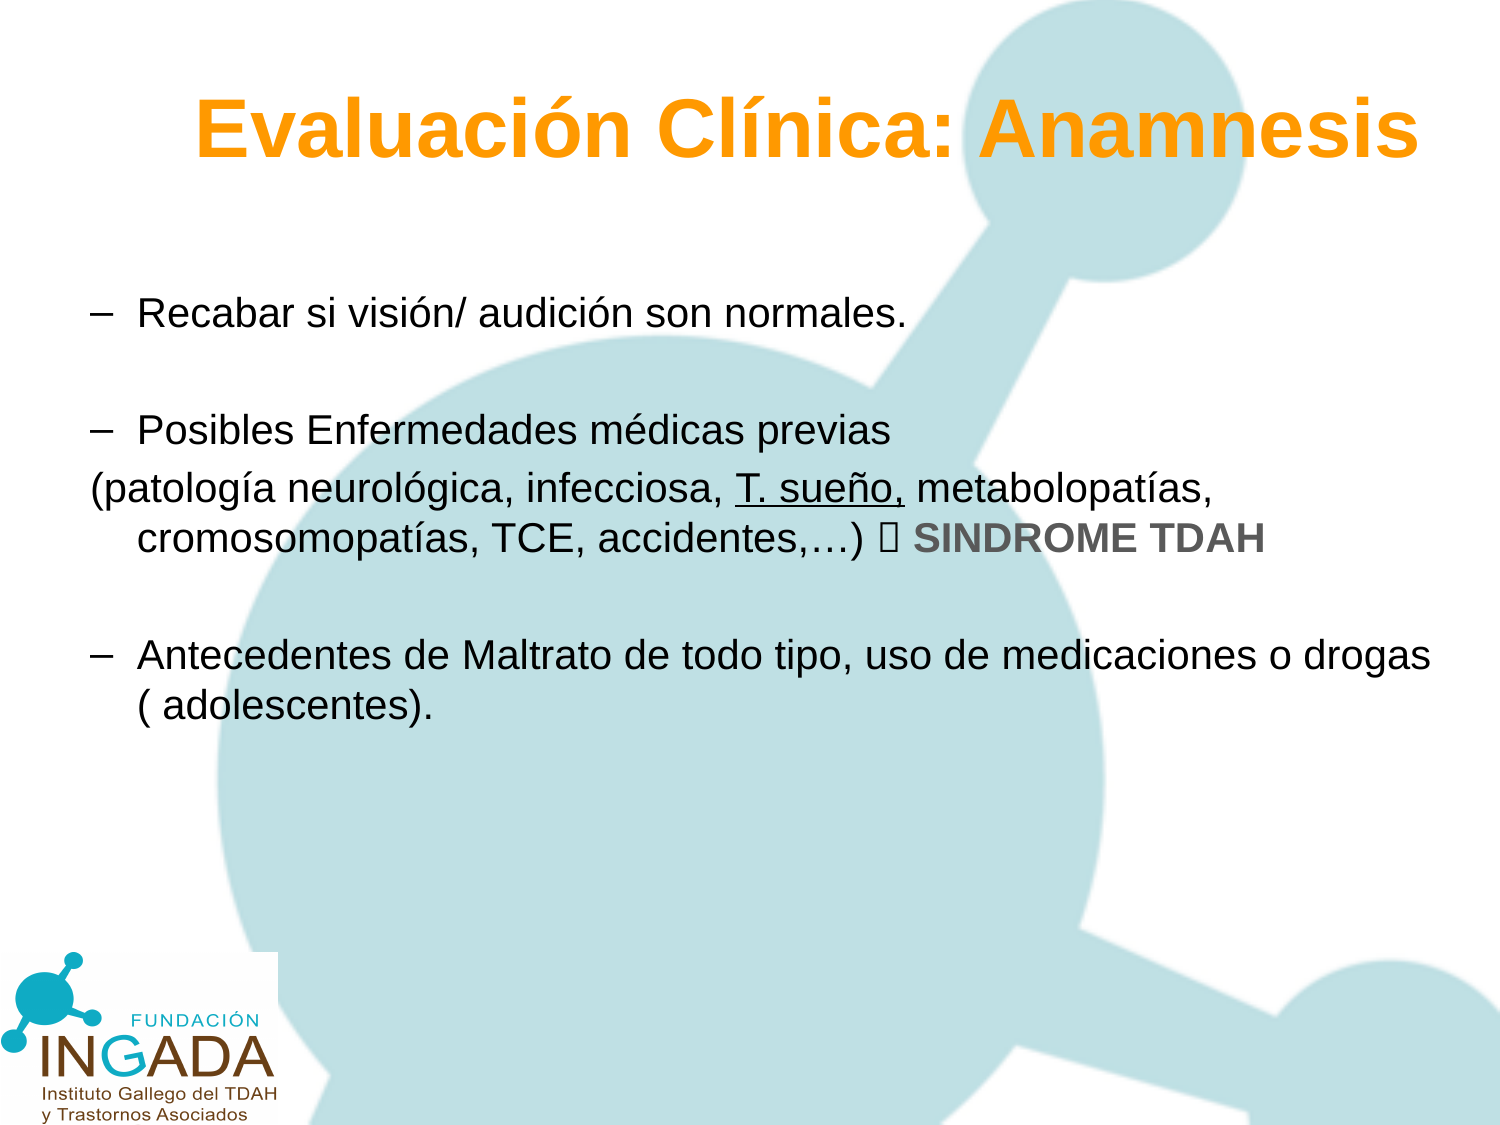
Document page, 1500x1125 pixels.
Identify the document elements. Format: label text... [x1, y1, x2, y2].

picture [1, 1012, 278, 1124]
text_box Evaluación Clínica: Anamnesis [179, 66, 1437, 182]
list Recabar si visión/ audición son normales. Posibles Enfermedades médicas previas (patología neurológica, infecciosa, T. sueño, metabolopatías, cromosomopatías, TCE, accidentes,…)  SINDROME TDAH Antecedentes de Maltrato de todo tipo, uso de medicaciones o drogas ( adolescentes). [0, 219, 1500, 1012]
